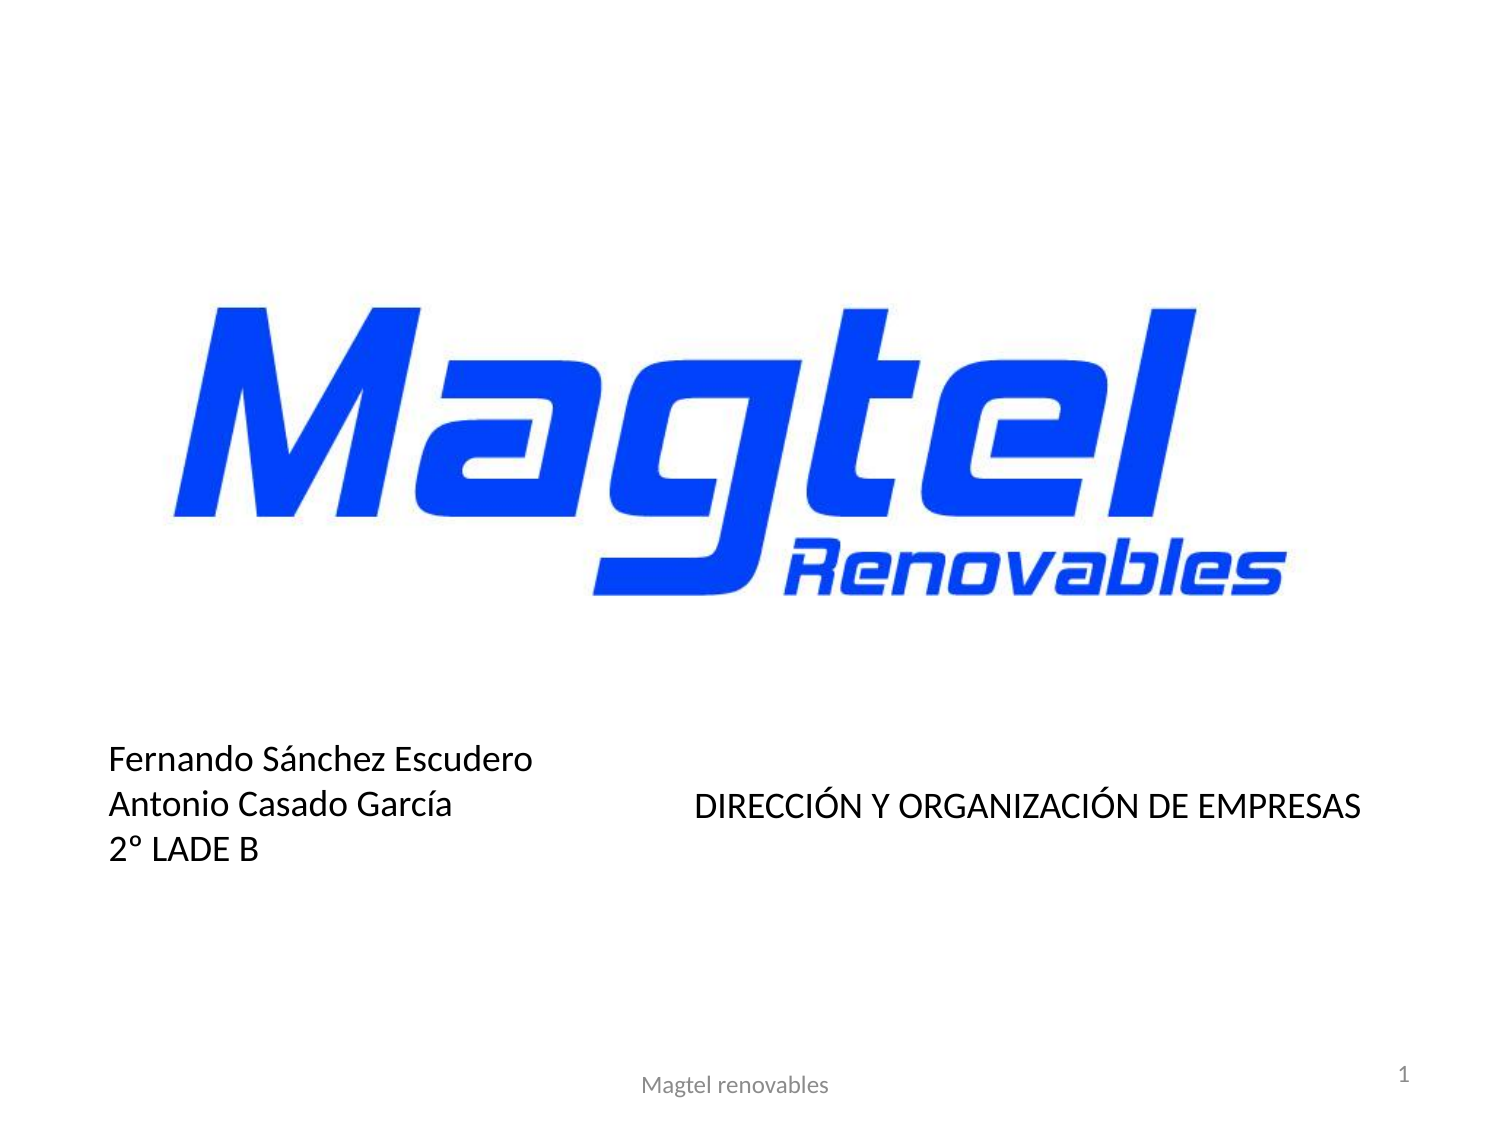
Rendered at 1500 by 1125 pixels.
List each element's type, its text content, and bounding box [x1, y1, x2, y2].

picture [0, 128, 1466, 732]
text_box Fernando Sánchez Escudero Antonio Casado García 2º LADE B [93, 740, 657, 877]
slide_number 1 [1074, 1042, 1425, 1103]
footer Magtel renovables [497, 1053, 973, 1114]
text_box DIRECCIÓN Y ORGANIZACIÓN DE EMPRESAS [679, 773, 1430, 834]
